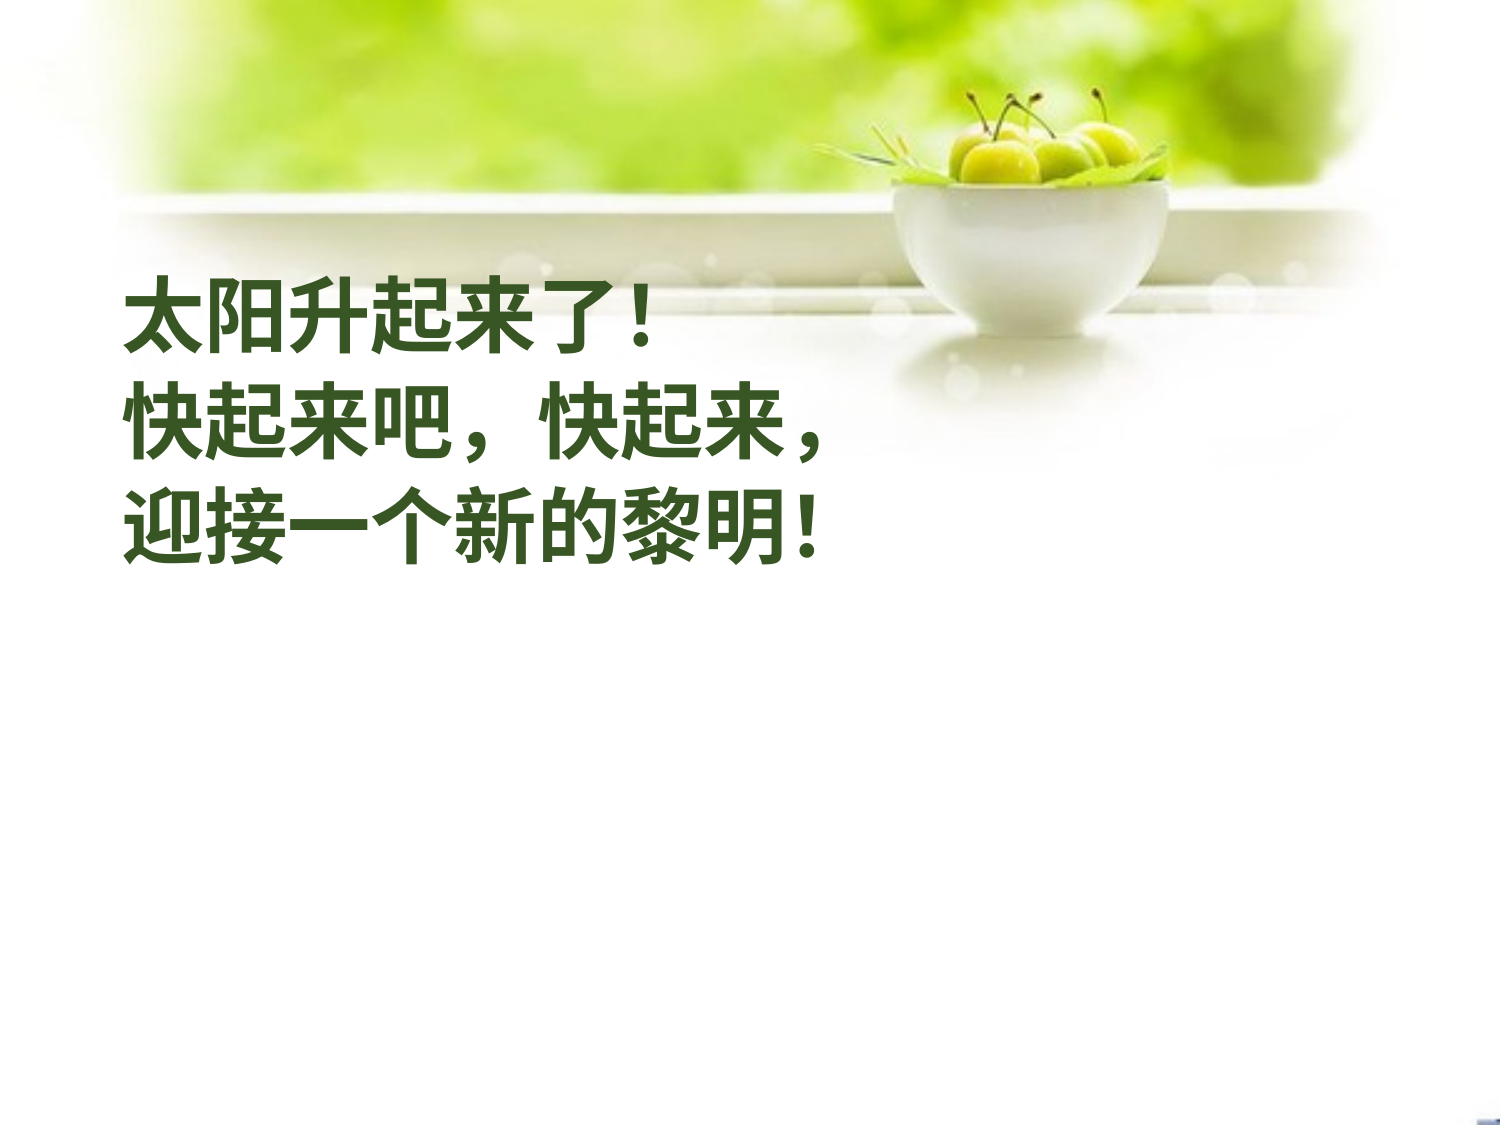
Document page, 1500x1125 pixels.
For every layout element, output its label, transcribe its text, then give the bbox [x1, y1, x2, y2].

picture [0, 0, 1500, 1125]
list 太阳升起来了！ 快起来吧，快起来， 迎接一个新的黎明！ [106, 267, 1500, 1005]
